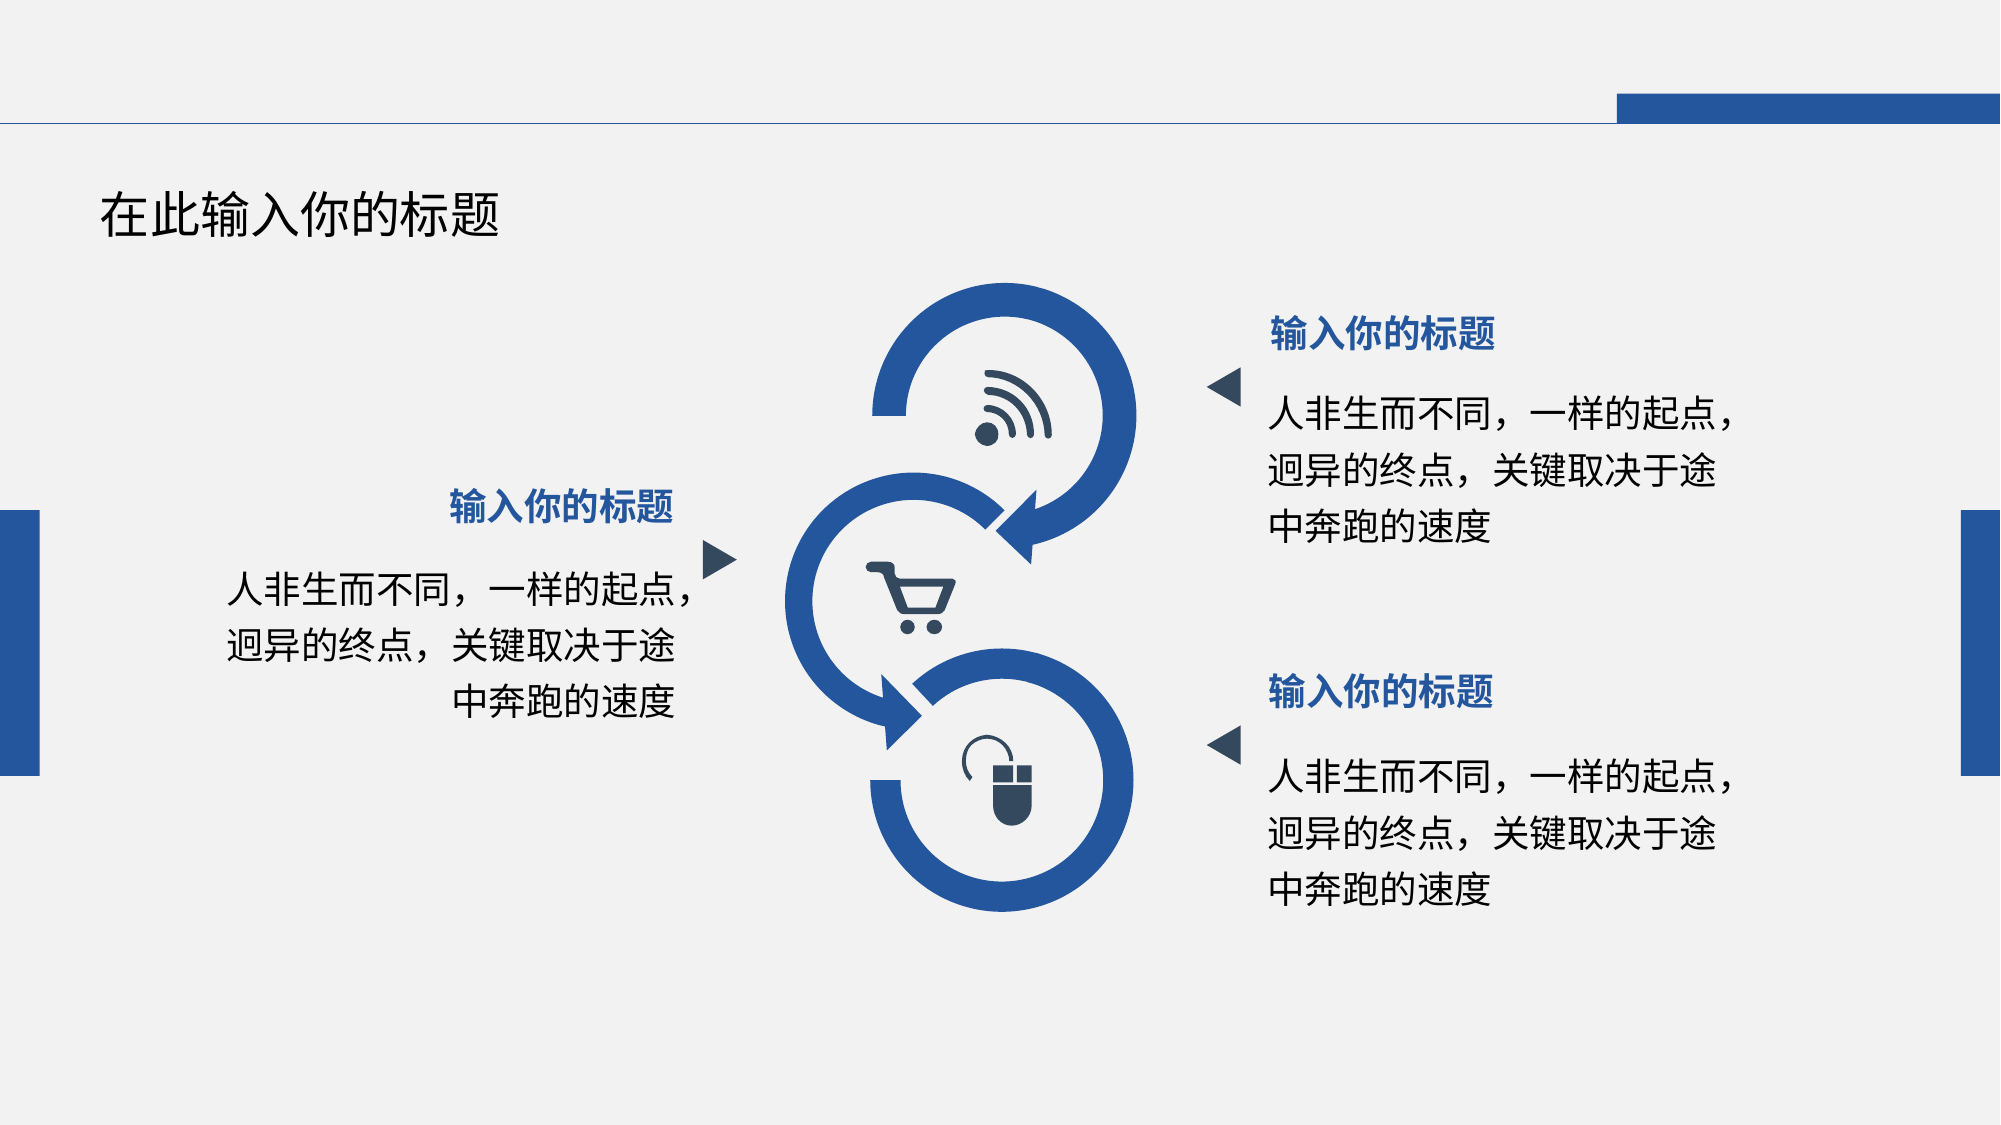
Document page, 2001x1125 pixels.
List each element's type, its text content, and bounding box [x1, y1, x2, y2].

text_box [785, 472, 1005, 751]
text_box [870, 652, 1134, 912]
text_box 人非生而不同，一样的起点，迥异的终点，关键取决于途中奔跑的速度 [1252, 371, 1734, 556]
text_box [995, 287, 1137, 565]
text_box [1206, 367, 1241, 407]
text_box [865, 561, 957, 635]
text_box [872, 282, 1037, 416]
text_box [960, 372, 1056, 456]
text_box [0, 510, 40, 776]
text_box 人非生而不同，一样的起点，迥异的终点，关键取决于途中奔跑的速度 [1252, 734, 1734, 919]
text_box 人非生而不同，一样的起点，迥异的终点，关键取决于途中奔跑的速度 [209, 547, 691, 731]
text_box [1960, 510, 2000, 776]
text_box 在此输入你的标题 [85, 176, 515, 251]
text_box [912, 648, 1035, 706]
text_box [1206, 725, 1241, 765]
text_box [702, 540, 737, 580]
text_box 输入你的标题 [1255, 302, 1511, 363]
text_box 输入你的标题 [434, 475, 690, 536]
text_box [961, 734, 1032, 826]
text_box 输入你的标题 [1253, 660, 1509, 721]
